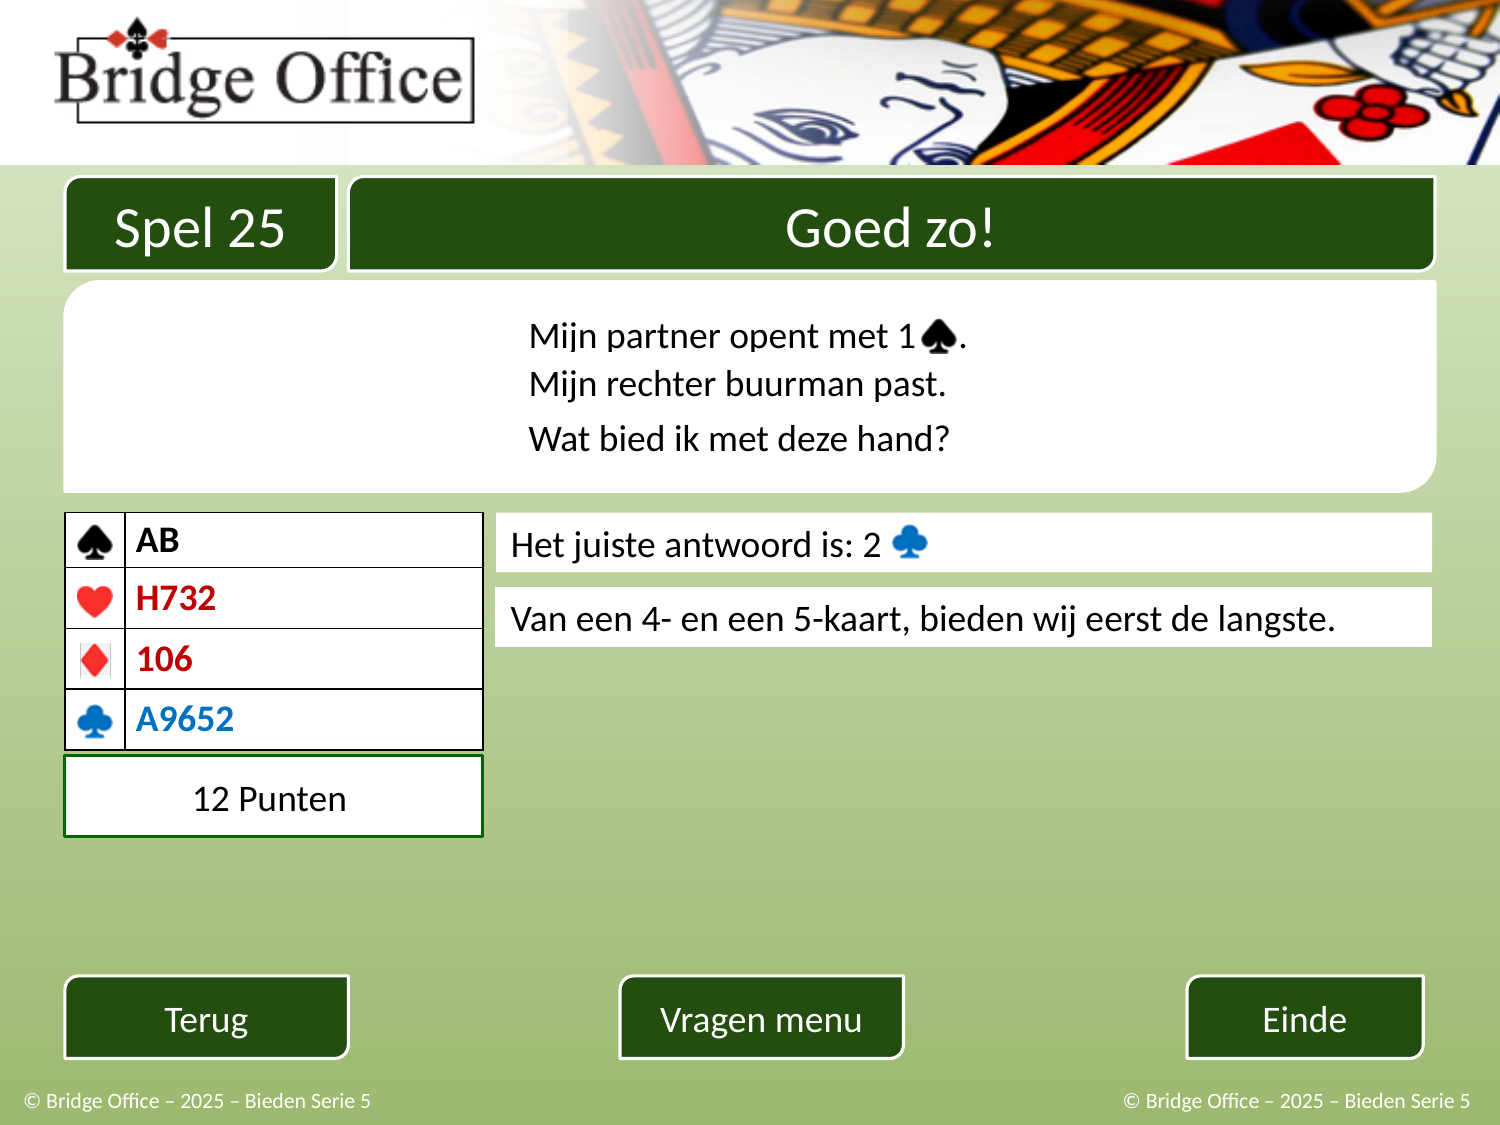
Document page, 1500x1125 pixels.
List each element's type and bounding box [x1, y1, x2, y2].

picture [892, 524, 928, 561]
picture [77, 643, 114, 679]
text_box [63, 754, 484, 838]
text_box [495, 587, 1432, 647]
table_cell [126, 690, 482, 749]
table_header [126, 513, 482, 567]
text_box [1107, 1079, 1500, 1121]
table_cell [126, 568, 482, 628]
picture [0, 0, 1500, 166]
text_box [63, 974, 350, 1061]
text_box [618, 974, 906, 1061]
text_box [496, 512, 1433, 573]
table_cell [126, 629, 482, 688]
picture [77, 524, 114, 561]
text_box [1185, 974, 1425, 1061]
picture [77, 703, 114, 740]
table_cell [66, 690, 124, 749]
text_box [8, 1079, 393, 1121]
table_cell [66, 568, 124, 628]
text_box [346, 174, 1437, 273]
table_header [66, 513, 124, 567]
picture [77, 585, 114, 618]
text_box [63, 174, 339, 273]
table_cell [66, 629, 124, 688]
text_box [63, 280, 1437, 493]
picture [920, 318, 957, 354]
